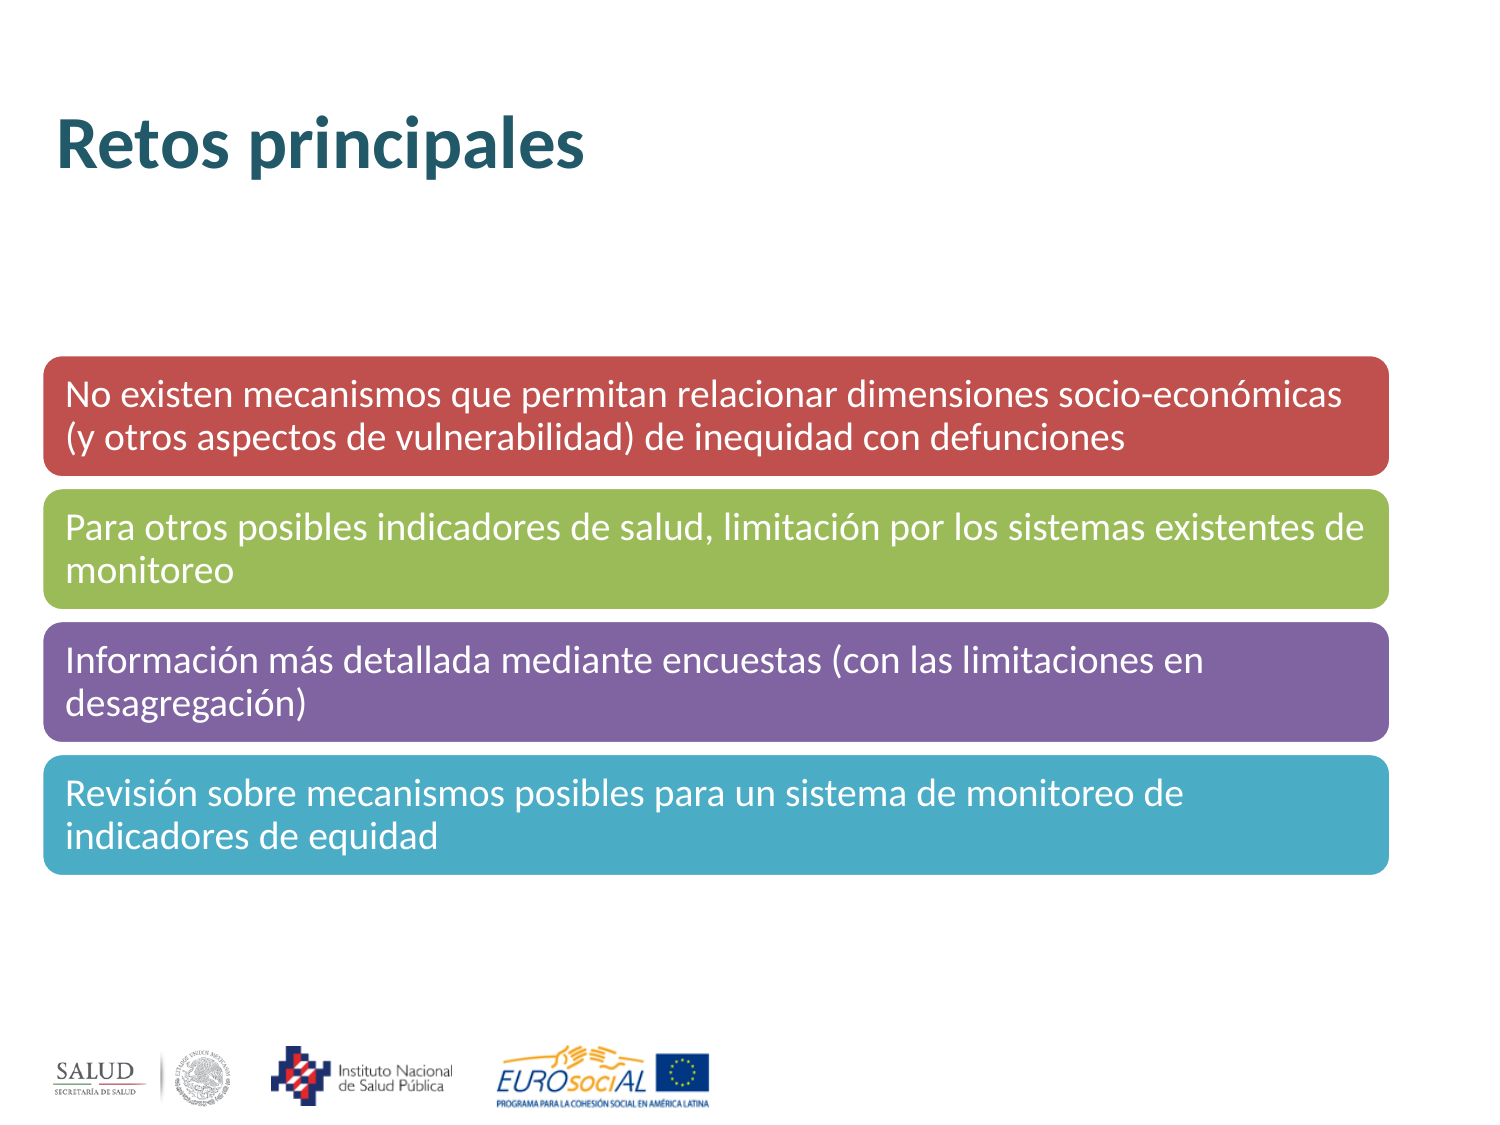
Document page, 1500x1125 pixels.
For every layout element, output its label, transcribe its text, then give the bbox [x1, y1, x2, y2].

picture [271, 1046, 452, 1106]
picture [53, 1041, 231, 1112]
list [40, 255, 1392, 977]
picture [490, 1037, 715, 1116]
title Retos principales [41, 45, 1388, 233]
